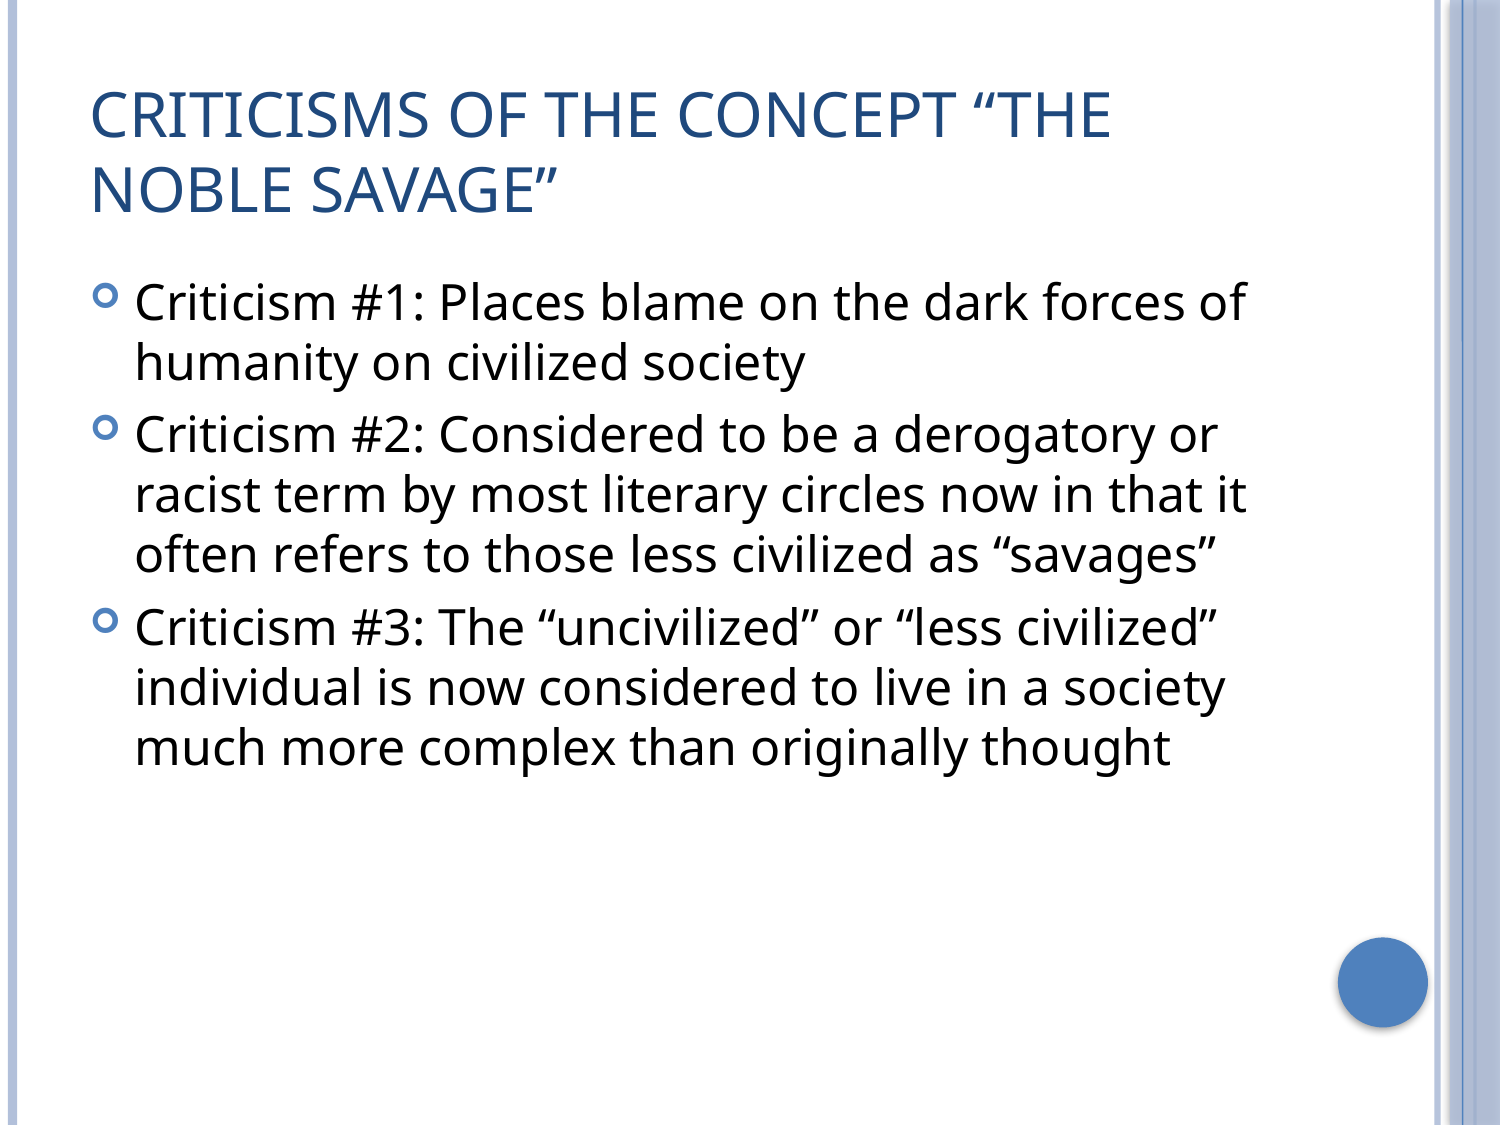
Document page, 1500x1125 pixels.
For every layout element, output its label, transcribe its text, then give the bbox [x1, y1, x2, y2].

list Criticism #1: Places blame on the dark forces of humanity on civilized society Criticism #2: Considered to be a derogatory or racist term by most literary circles now in that it often refers to those less civilized as “savages” Criticism #3: The “uncivilized” or “less civilized” individual is now considered to live in a society much more complex than originally thought [75, 262, 1300, 1062]
title Criticisms of the Concept “The Noble Savage” [75, 45, 1300, 233]
